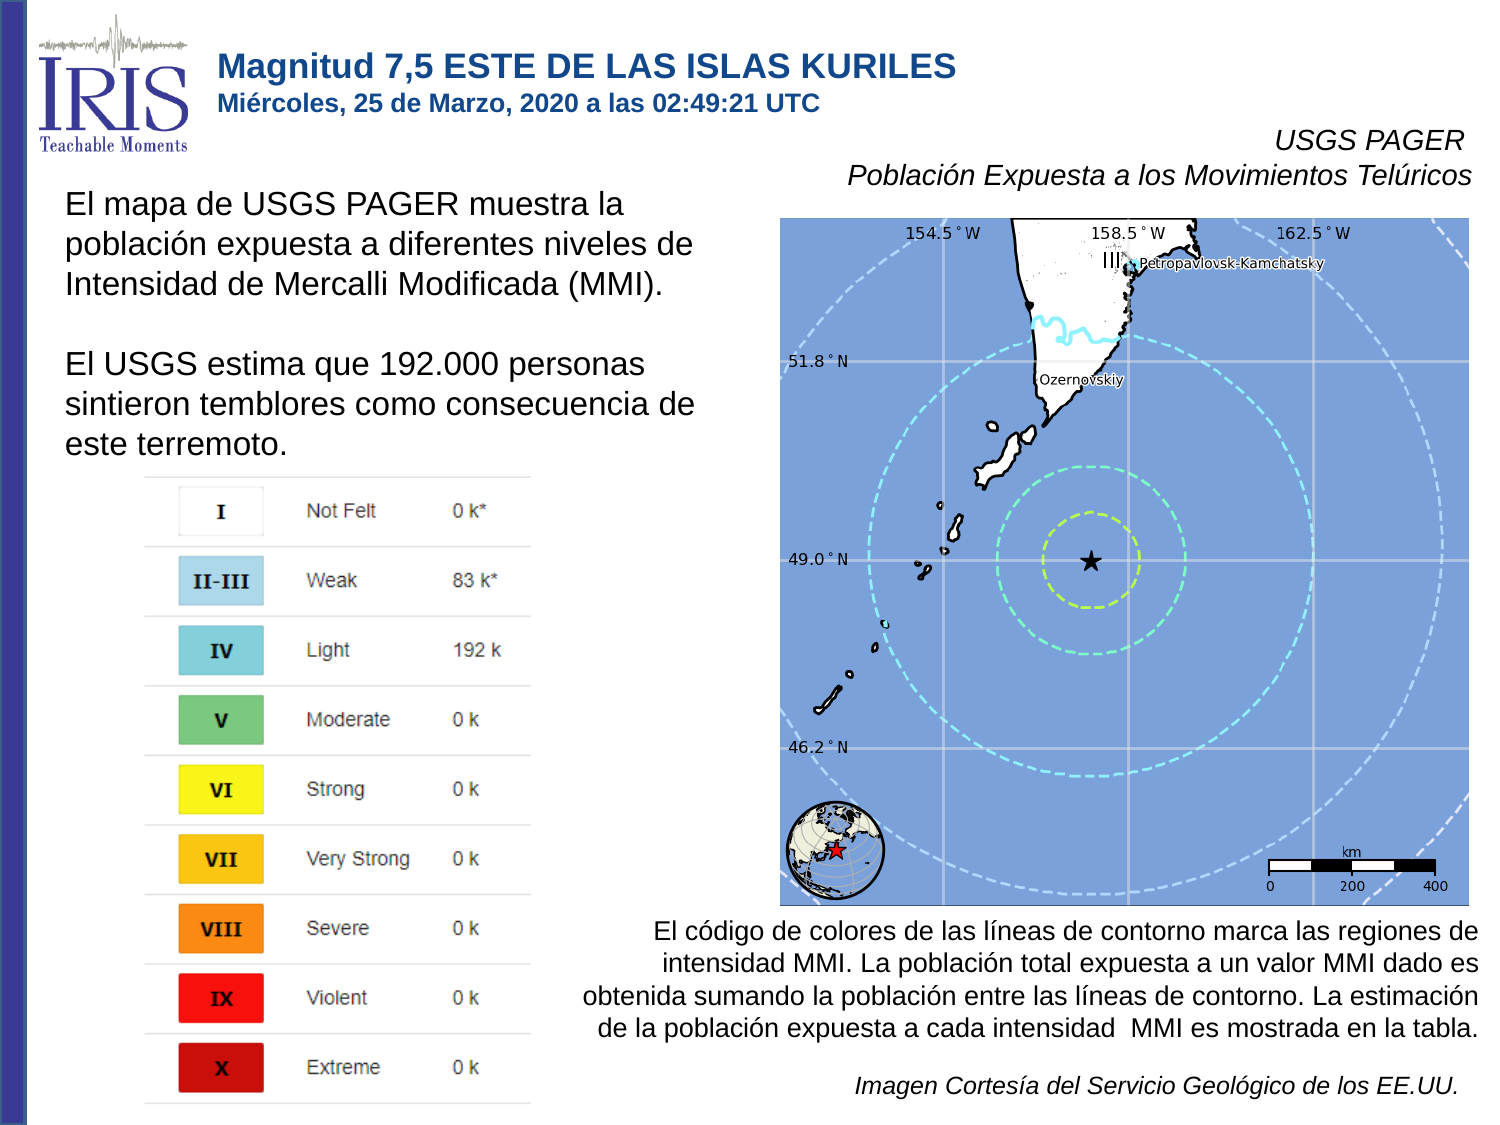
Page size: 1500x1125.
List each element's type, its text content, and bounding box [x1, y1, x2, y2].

text_box El código de colores de las líneas de contorno marca las regiones de intensidad MMI. La población total expuesta a un valor MMI dado es obtenida sumando la población entre las líneas de contorno. La estimación de la población expuesta a cada intensidad MMI es mostrada en la tabla. [546, 905, 1493, 1051]
text_box Magnitud 7,5 ESTE DE LAS ISLAS KURILES Miércoles, 25 de Marzo, 2020 a las 02:49:21 UTC [202, 0, 1499, 125]
picture [780, 218, 1469, 906]
picture [131, 461, 531, 1124]
text_box USGS PAGER Población Expuesta a los Movimientos Telúricos [800, 114, 1489, 199]
text_box Imagen Cortesía del Servicio Geológico de los EE.UU. [839, 1061, 1488, 1107]
text_box [0, 0, 27, 1125]
picture [39, 12, 188, 165]
text_box El mapa de USGS PAGER muestra la población expuesta a diferentes niveles de Intensidad de Mercalli Modificada (MMI). El USGS estima que 192.000 personas sintieron temblores como consecuencia de este terremoto. [49, 174, 713, 470]
